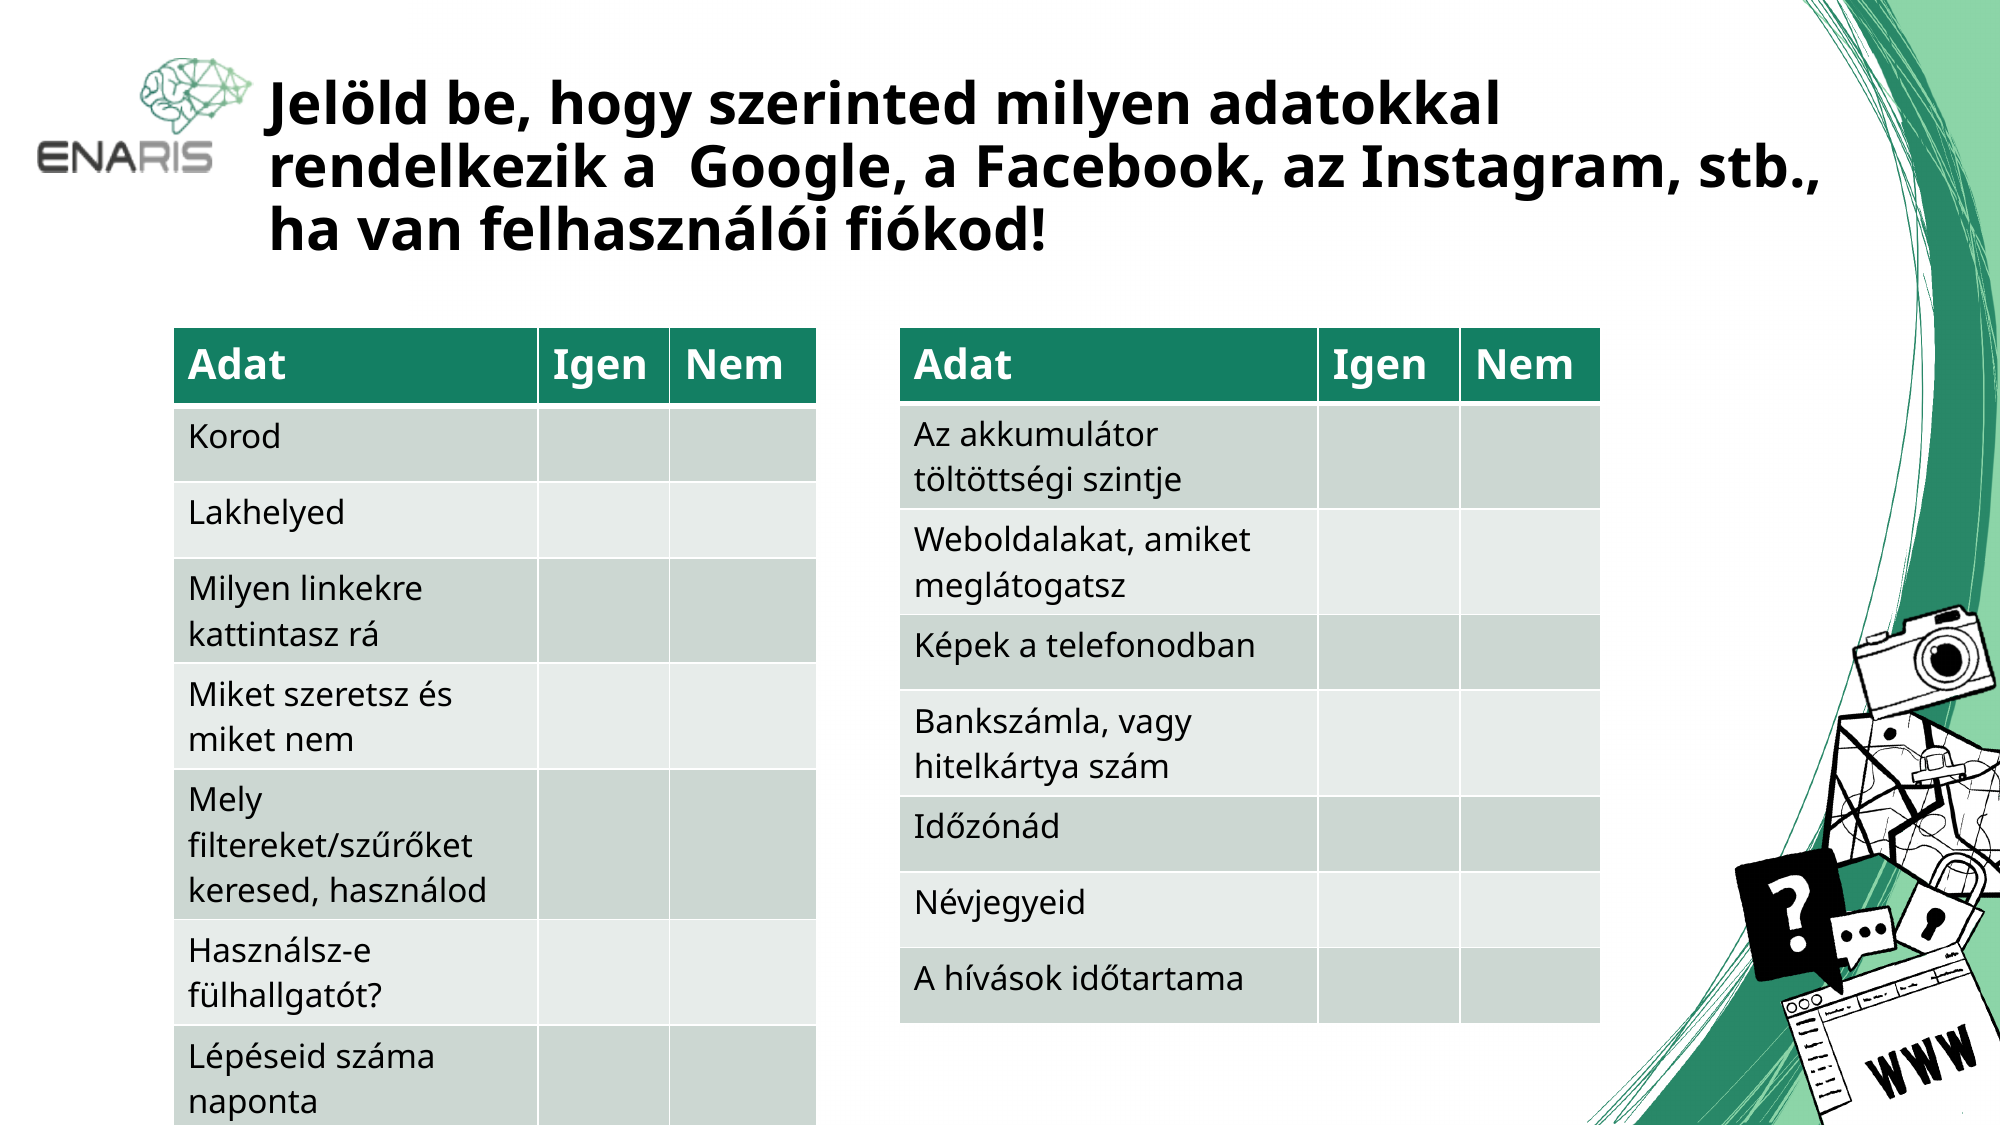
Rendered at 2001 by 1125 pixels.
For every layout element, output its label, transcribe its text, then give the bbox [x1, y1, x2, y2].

table_cell Képek a telefonodban [900, 615, 1317, 689]
table_header Igen [539, 328, 669, 403]
table_cell [539, 559, 669, 662]
table_cell [1461, 948, 1600, 1023]
table_cell [1319, 873, 1459, 947]
table_header Nem [670, 328, 816, 403]
table_cell [1319, 797, 1459, 871]
picture [37, 58, 254, 173]
table_cell [539, 920, 669, 1024]
table_cell [670, 1026, 816, 1125]
table_cell [670, 664, 816, 768]
table_cell Időzónád [900, 797, 1317, 871]
table_cell [1461, 615, 1600, 689]
table_header Adat [900, 328, 1317, 401]
table_cell [1461, 873, 1600, 947]
table_cell Milyen linkekre kattintasz rá [174, 559, 537, 662]
table_cell Bankszámla, vagy hitelkártya szám [900, 691, 1317, 795]
table_cell [1461, 691, 1600, 795]
table_cell Korod [174, 409, 537, 481]
table_cell [1461, 797, 1600, 871]
table_cell Használsz-e fülhallgatót? [174, 920, 537, 1024]
table_header Igen [1319, 328, 1459, 401]
table_cell Lépéseid száma naponta [174, 1026, 537, 1125]
table_cell [1319, 948, 1459, 1023]
table_cell Lakhelyed [174, 483, 537, 557]
table_cell Az akkumulátor töltöttségi szintje [900, 406, 1317, 508]
table_header Nem [1461, 328, 1600, 401]
table_cell [1319, 406, 1459, 508]
table_cell [670, 920, 816, 1024]
table_cell Névjegyeid [900, 873, 1317, 947]
table_header Adat [174, 328, 537, 403]
table_cell [1319, 615, 1459, 689]
table_cell [539, 664, 669, 768]
title Jelöld be, hogy szerinted milyen adatokkal rendelkezik a Google, a Facebook, az Instagram, stb., ha van felhasználói fiókod! [253, 59, 1863, 278]
table_cell [1319, 691, 1459, 795]
table_cell [670, 559, 816, 662]
table_cell [539, 483, 669, 557]
table_cell [1461, 510, 1600, 614]
table_cell [670, 409, 816, 481]
table_cell Miket szeretsz és miket nem [174, 664, 537, 768]
table_cell A hívások időtartama [900, 948, 1317, 1023]
table_cell [1461, 406, 1600, 508]
table_cell [539, 1026, 669, 1125]
table_cell [670, 770, 816, 919]
table_cell Weboldalakat, amiket meglátogatsz [900, 510, 1317, 614]
table_cell [539, 770, 669, 919]
picture [408, 0, 2000, 1125]
table_cell [1319, 510, 1459, 614]
table_cell [670, 483, 816, 557]
table_cell Mely filtereket/szűrőket keresed, használod [174, 770, 537, 919]
table_cell [539, 409, 669, 481]
